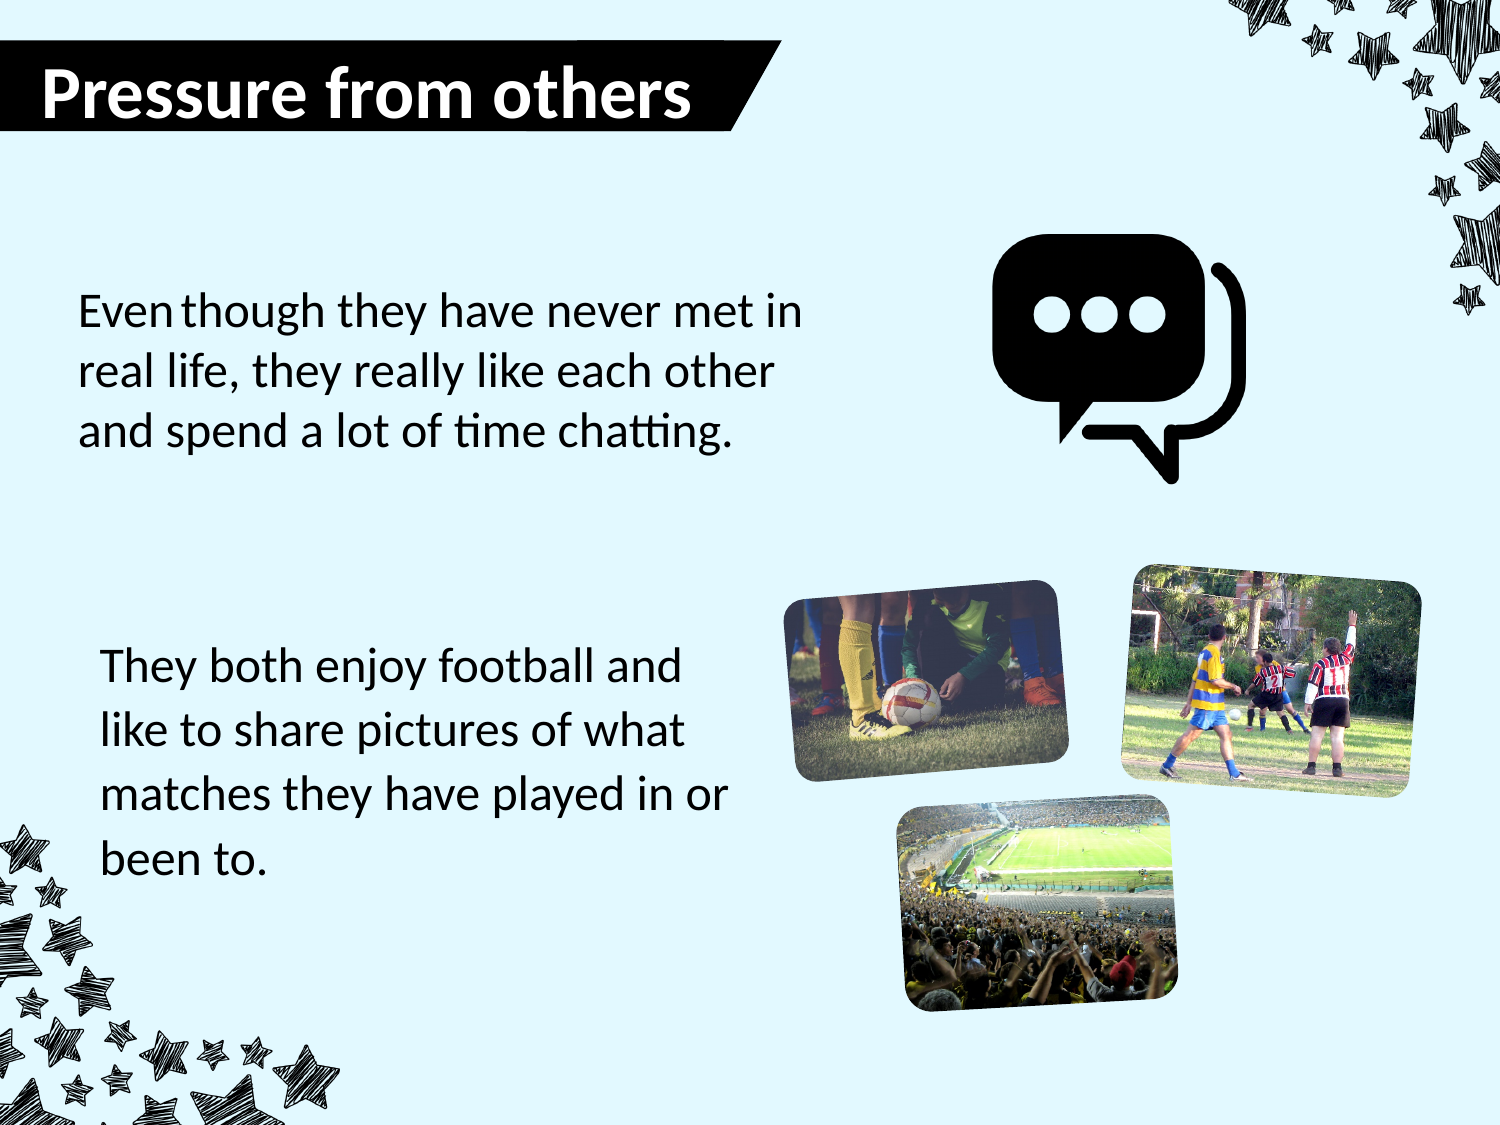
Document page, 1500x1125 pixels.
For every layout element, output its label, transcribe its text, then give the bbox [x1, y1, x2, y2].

picture [0, 824, 340, 1125]
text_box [0, 29, 913, 138]
picture [971, 217, 1268, 494]
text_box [84, 572, 1416, 1006]
picture [1138, 564, 1268, 572]
picture [1416, 589, 1422, 673]
text_box Even though they have never met in real life, they really like each other and spend a lot of time chatting. [63, 269, 847, 465]
picture [915, 1006, 1031, 1012]
picture [1228, 0, 1500, 356]
